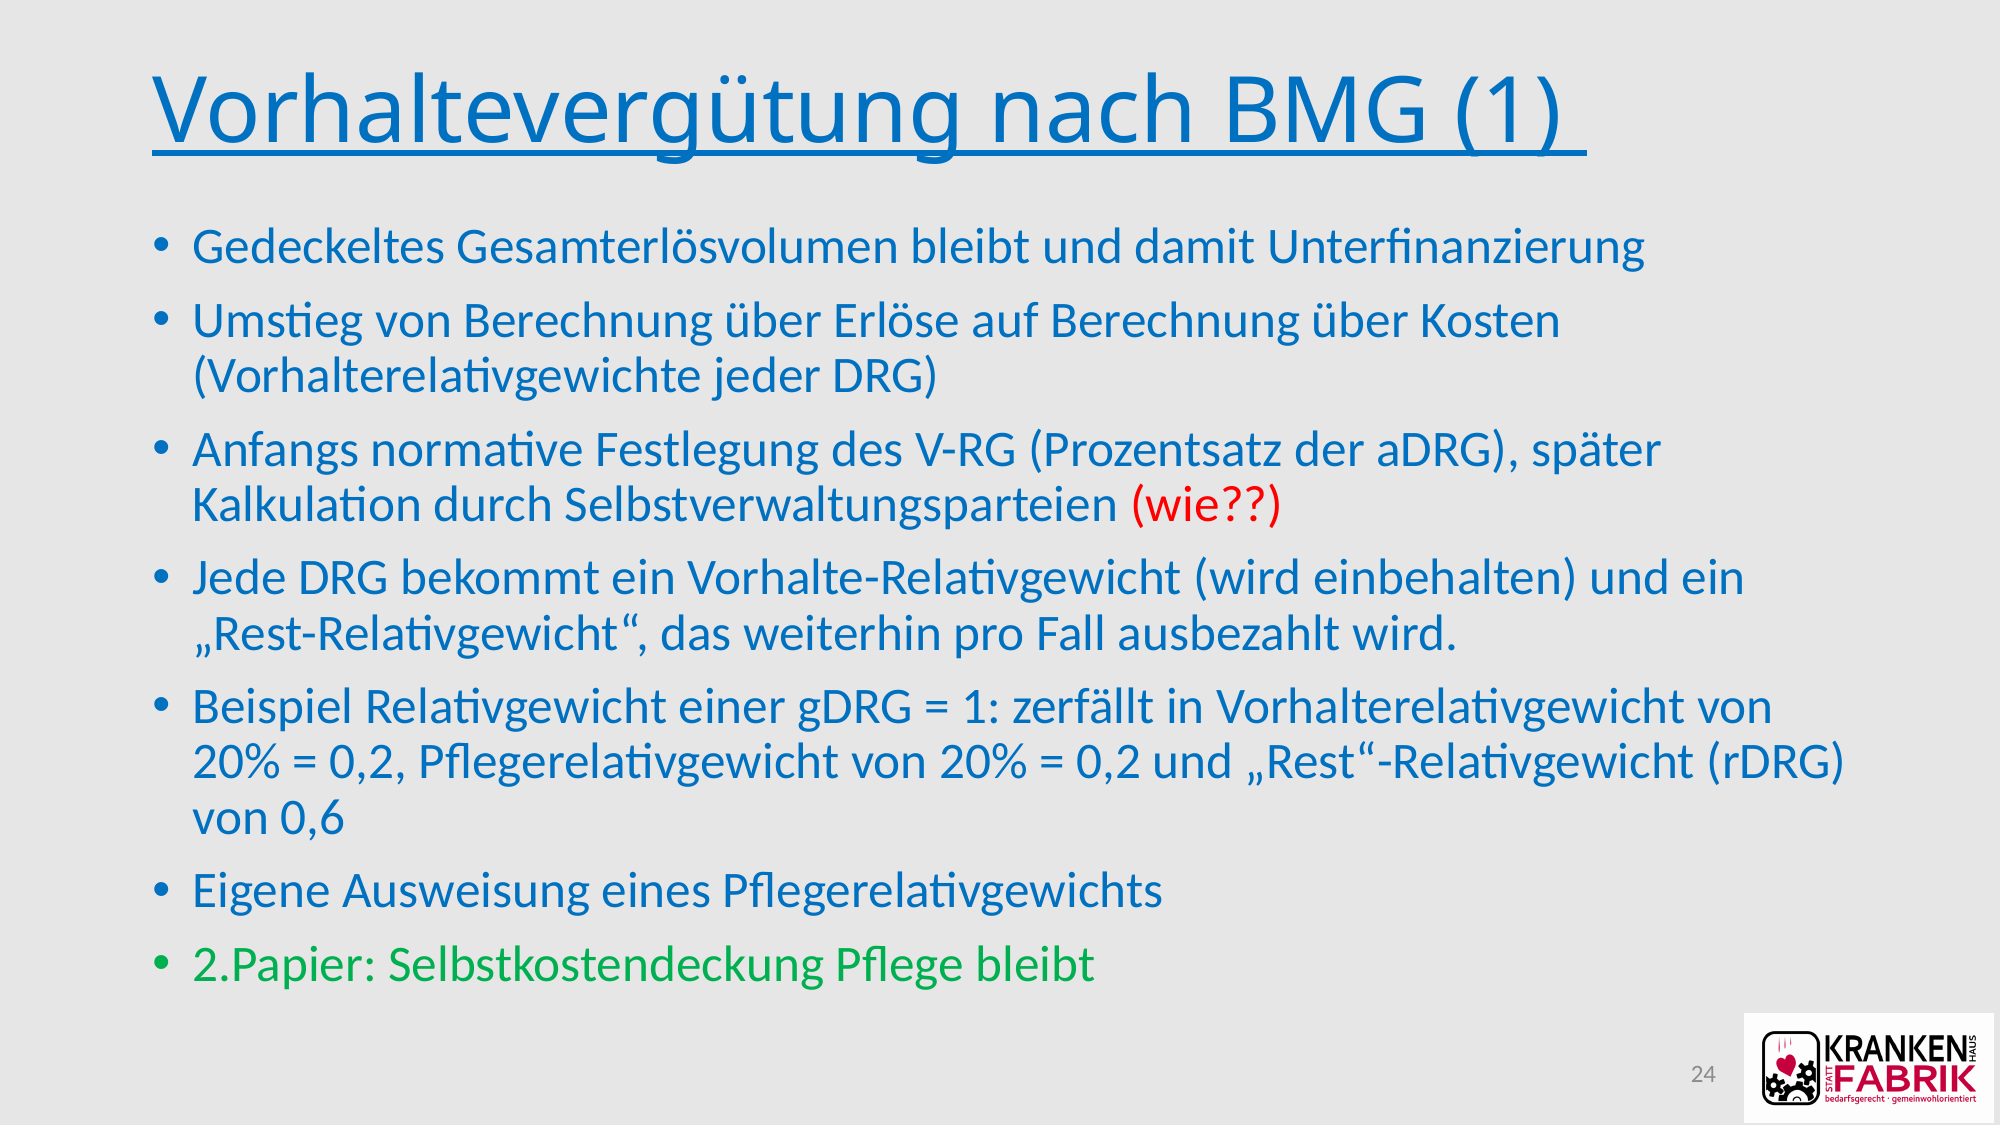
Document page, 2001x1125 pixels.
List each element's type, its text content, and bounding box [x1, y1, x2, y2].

title Vorhaltevergütung nach BMG (1) [137, 4, 1863, 212]
slide_number 24 [1281, 1042, 1731, 1103]
picture [1744, 1013, 1994, 1123]
list Gedeckeltes Gesamterlösvolumen bleibt und damit Unterfinanzierung Umstieg von Berechnung über Erlöse auf Berechnung über Kosten (Vorhalterelativgewichte jeder DRG) Anfangs normative Festlegung des V-RG (Prozentsatz der aDRG), später Kalkulation durch Selbstverwaltungsparteien (wie??) Jede DRG bekommt ein Vorhalte-Relativgewicht (wird einbehalten) und ein „Rest-Relativgewicht“, das weiterhin pro Fall ausbezahlt wird. Beispiel Relativgewicht einer gDRG = 1: zerfällt in Vorhalterelativgewicht von 20% = 0,2, Pflegerelativgewicht von 20% = 0,2 und „Rest“-Relativgewicht (rDRG) von 0,6 Eigene Ausweisung eines Pflegerelativgewichts 2.Papier: Selbstkostendeckung Pflege bleibt [137, 212, 1863, 1003]
